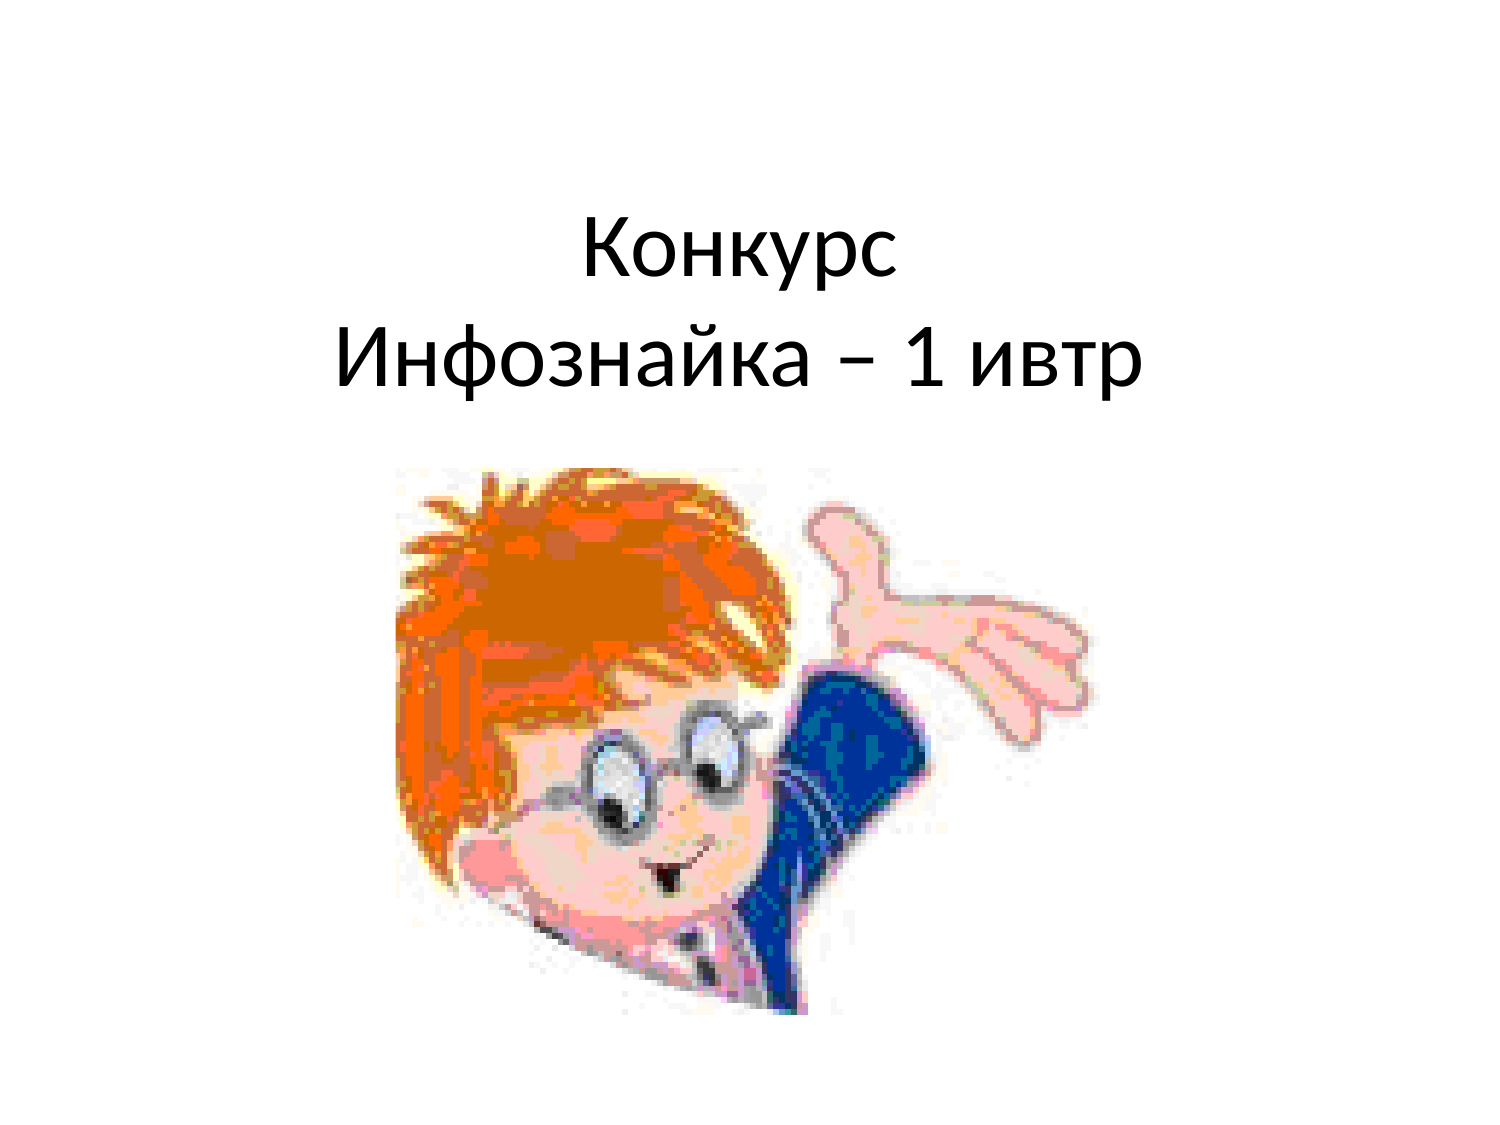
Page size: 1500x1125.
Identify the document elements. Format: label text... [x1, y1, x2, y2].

title Конкурс Инфознайка – 1 ивтр [64, 137, 1415, 563]
picture [395, 467, 1129, 1016]
